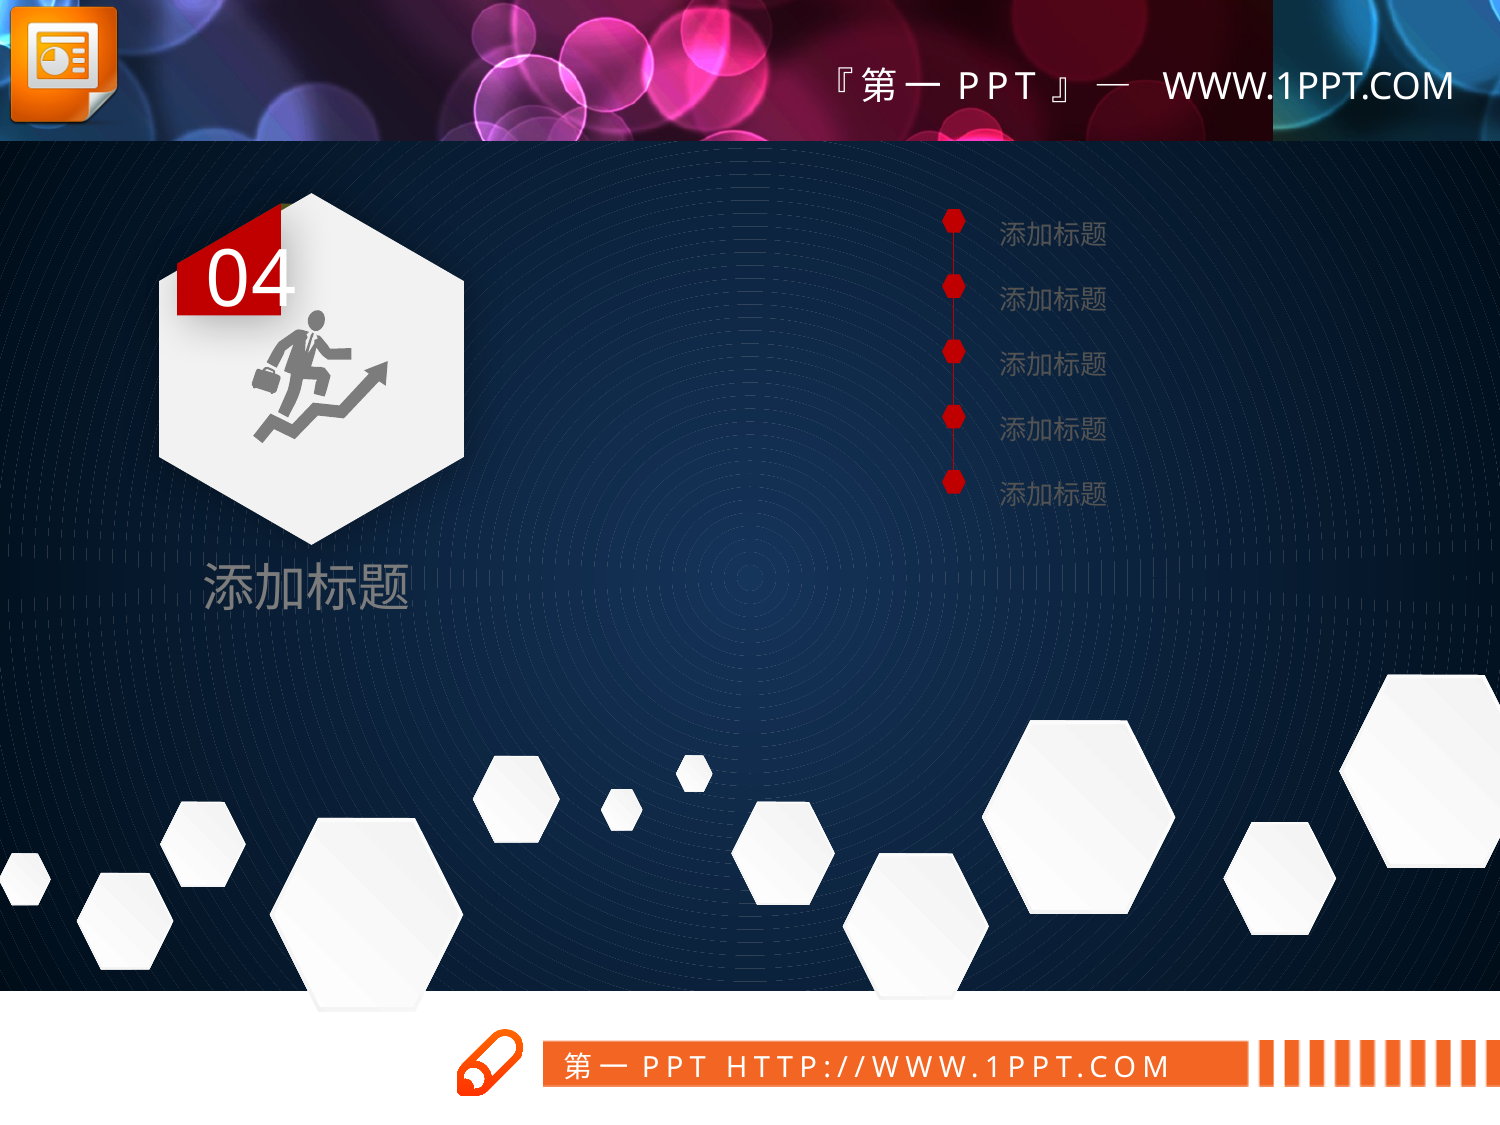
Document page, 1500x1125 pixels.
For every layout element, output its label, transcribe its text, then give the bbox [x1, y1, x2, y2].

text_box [160, 801, 246, 888]
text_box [842, 853, 990, 1000]
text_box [941, 404, 966, 429]
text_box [0, 853, 52, 906]
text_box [675, 755, 713, 793]
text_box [941, 339, 966, 364]
text_box 添加标题 添加标题 添加标题 添加标题 添加标题 [988, 179, 1267, 516]
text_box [731, 801, 836, 906]
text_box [941, 469, 966, 494]
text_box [600, 788, 643, 831]
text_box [269, 817, 464, 1012]
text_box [1339, 674, 1500, 869]
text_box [472, 755, 560, 843]
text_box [941, 274, 966, 299]
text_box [76, 872, 174, 970]
picture [543, 1040, 1500, 1087]
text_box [158, 192, 464, 546]
picture [0, 0, 1500, 141]
text_box 添加标题 [148, 520, 464, 651]
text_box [981, 720, 1176, 915]
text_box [1223, 821, 1337, 935]
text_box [941, 208, 966, 234]
